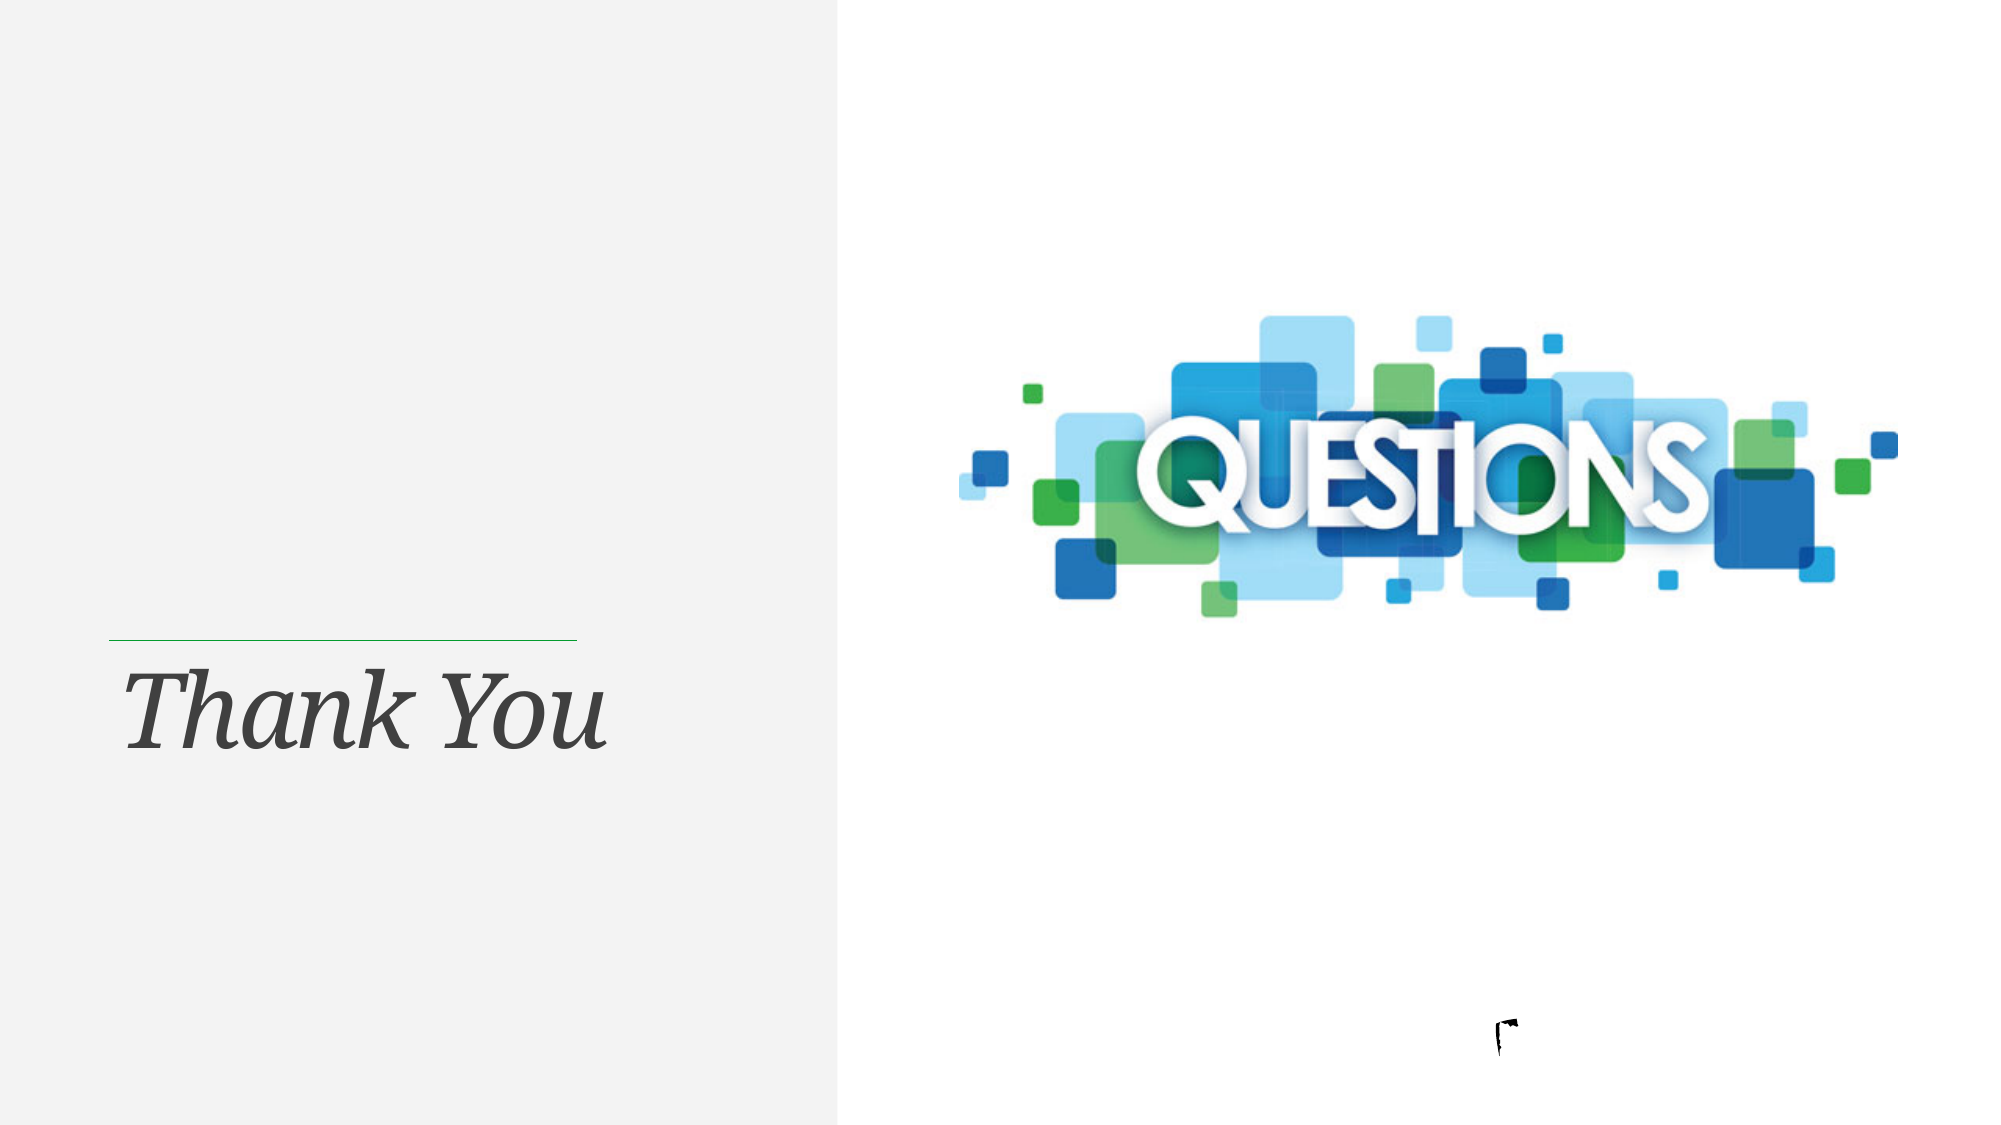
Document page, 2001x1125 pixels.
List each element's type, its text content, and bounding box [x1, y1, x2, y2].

title Thank You [0, 0, 838, 1125]
picture [959, 247, 1898, 717]
